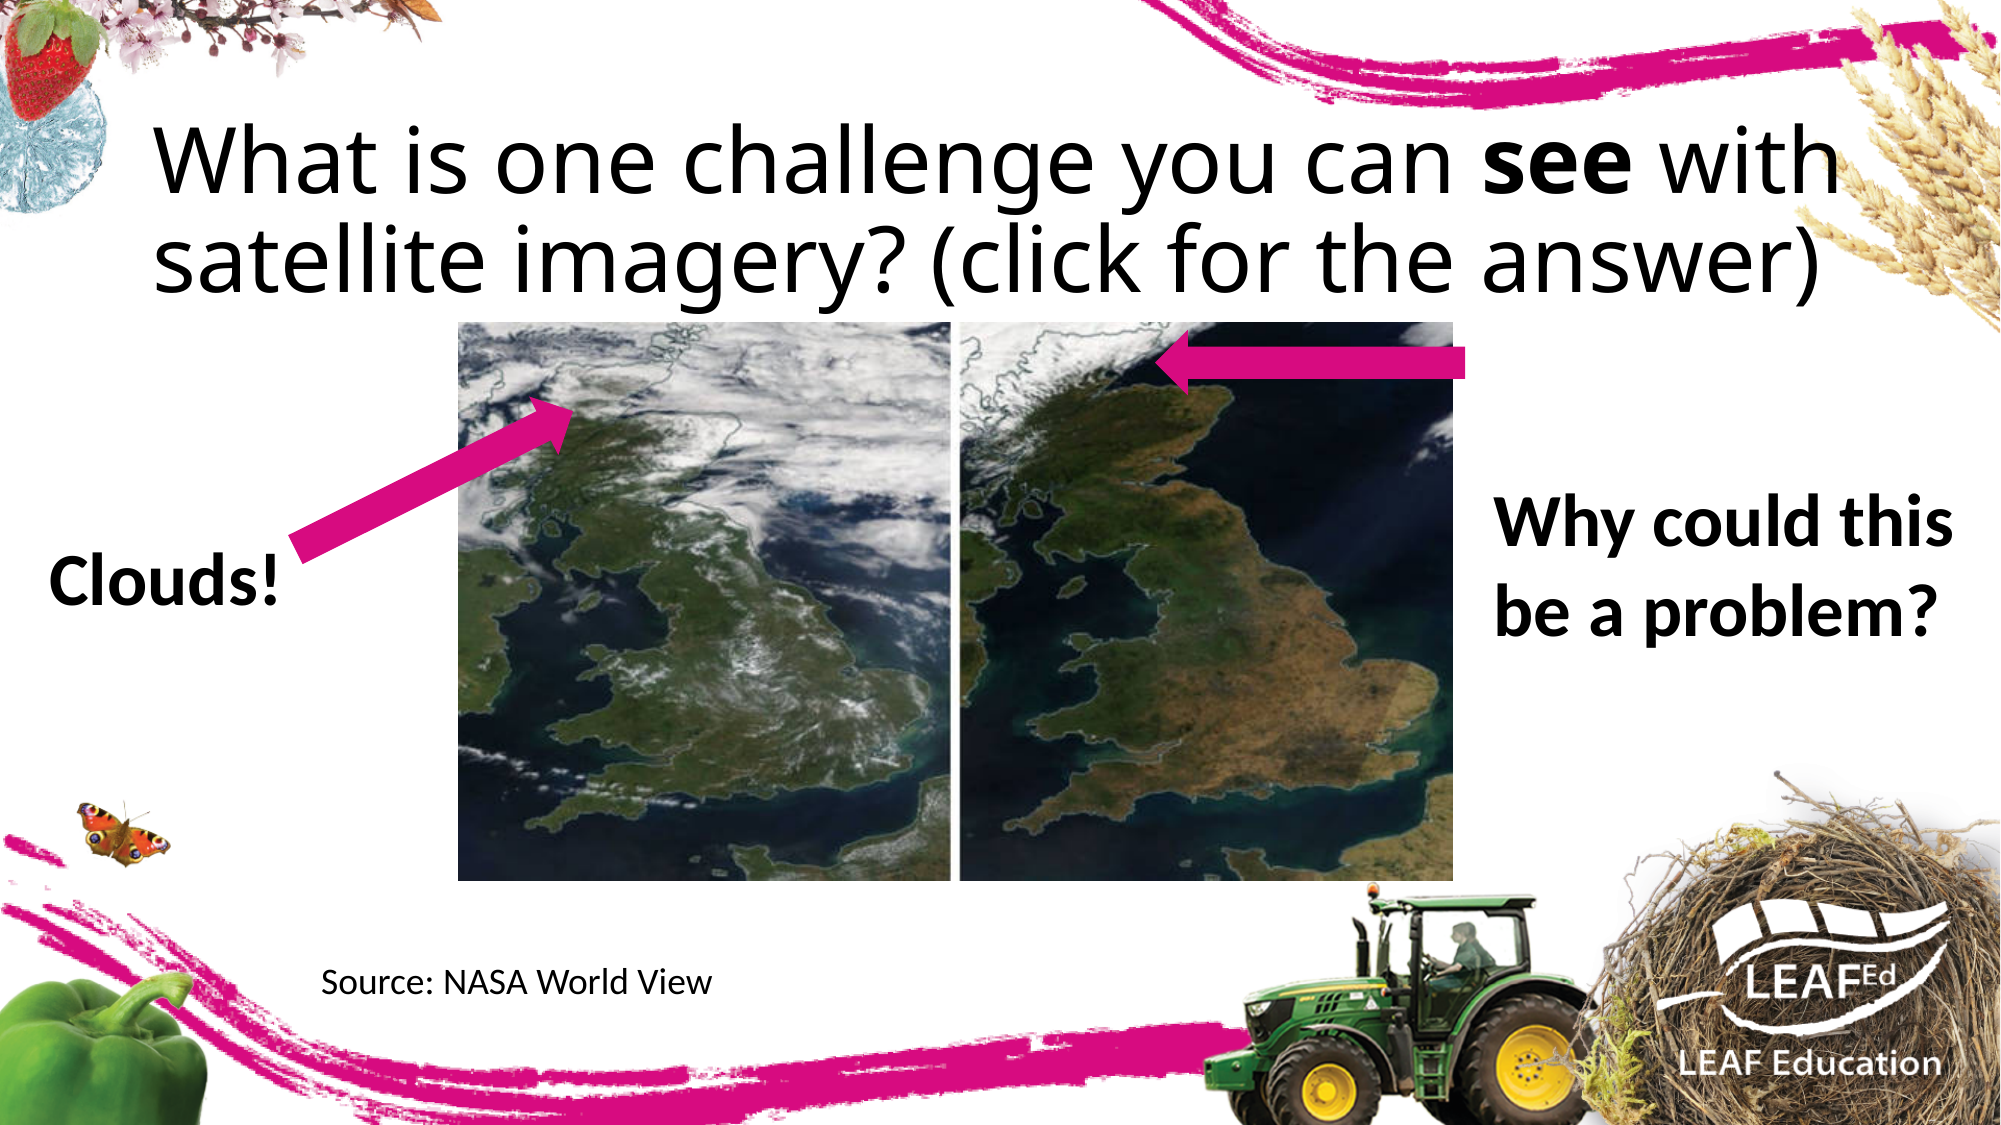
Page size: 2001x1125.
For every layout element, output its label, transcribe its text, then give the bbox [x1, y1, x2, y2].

title What is one challenge you can see with satellite imagery? (click for the answer) [137, 104, 1863, 322]
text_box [34, 332, 2000, 661]
picture [0, 0, 2001, 1125]
text_box Source: NASA World View [306, 949, 984, 1010]
